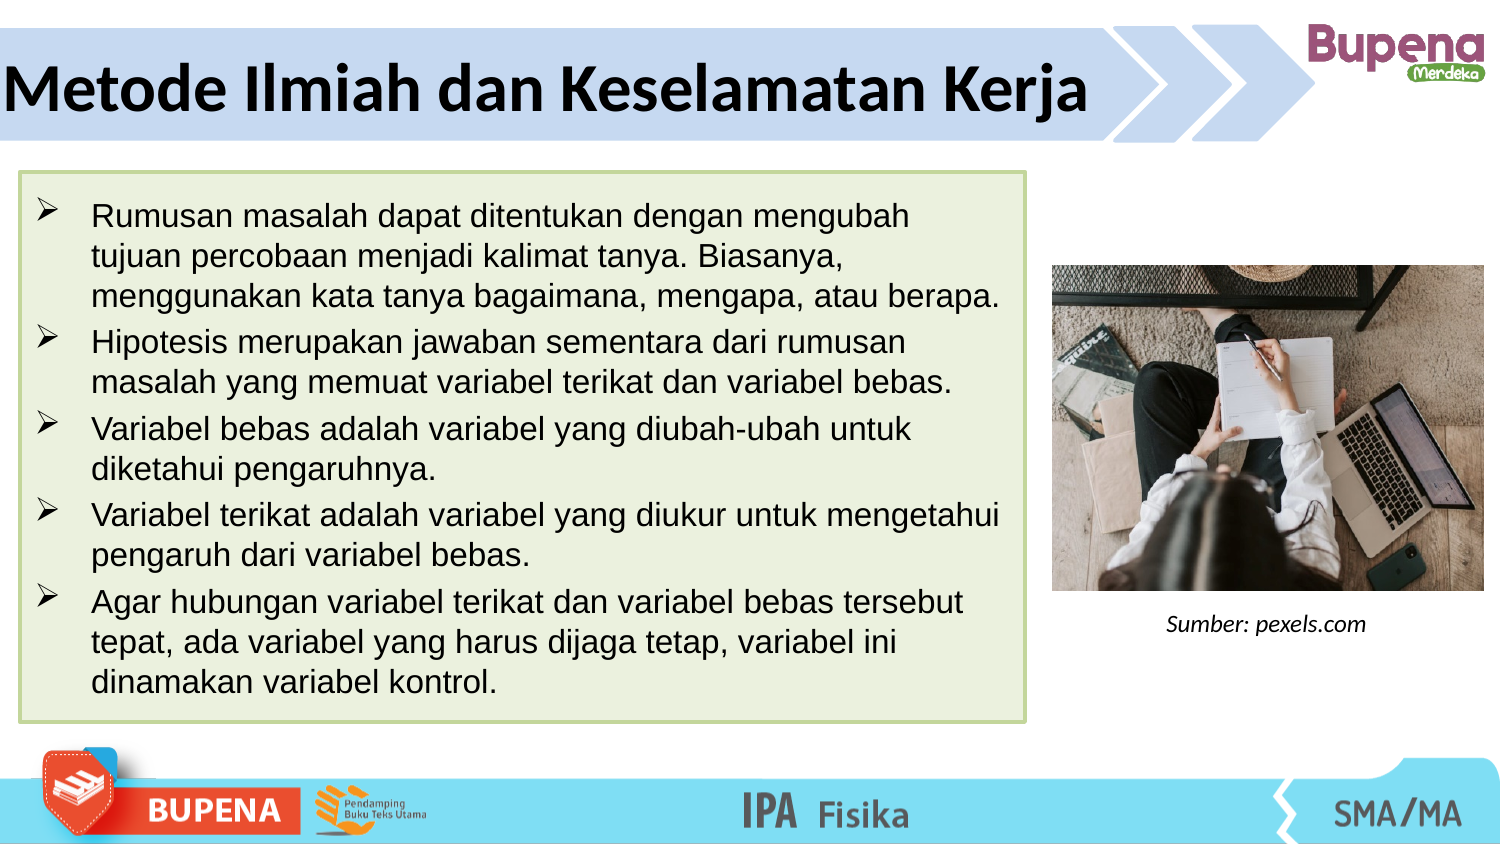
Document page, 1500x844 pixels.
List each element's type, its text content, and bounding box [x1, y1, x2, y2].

text_box Rumusan masalah dapat ditentukan dengan mengubah tujuan percobaan menjadi kalimat tanya. Biasanya, menggunakan kata tanya bagaimana, mengapa, atau berapa. Hipotesis merupakan jawaban sementara dari rumusan masalah yang memuat variabel terikat dan variabel bebas. Variabel bebas adalah variabel yang diubah-ubah untuk diketahui pengaruhnya. Variabel terikat adalah variabel yang diukur untuk mengetahui pengaruh dari variabel bebas. Agar hubungan variabel terikat dan variabel bebas tersebut tepat, ada variabel yang harus dijaga tetap, variabel ini dinamakan variabel kontrol. [18, 170, 1027, 724]
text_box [0, 27, 1314, 141]
picture [1299, 21, 1494, 85]
picture [0, 734, 1500, 844]
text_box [1051, 265, 1484, 654]
